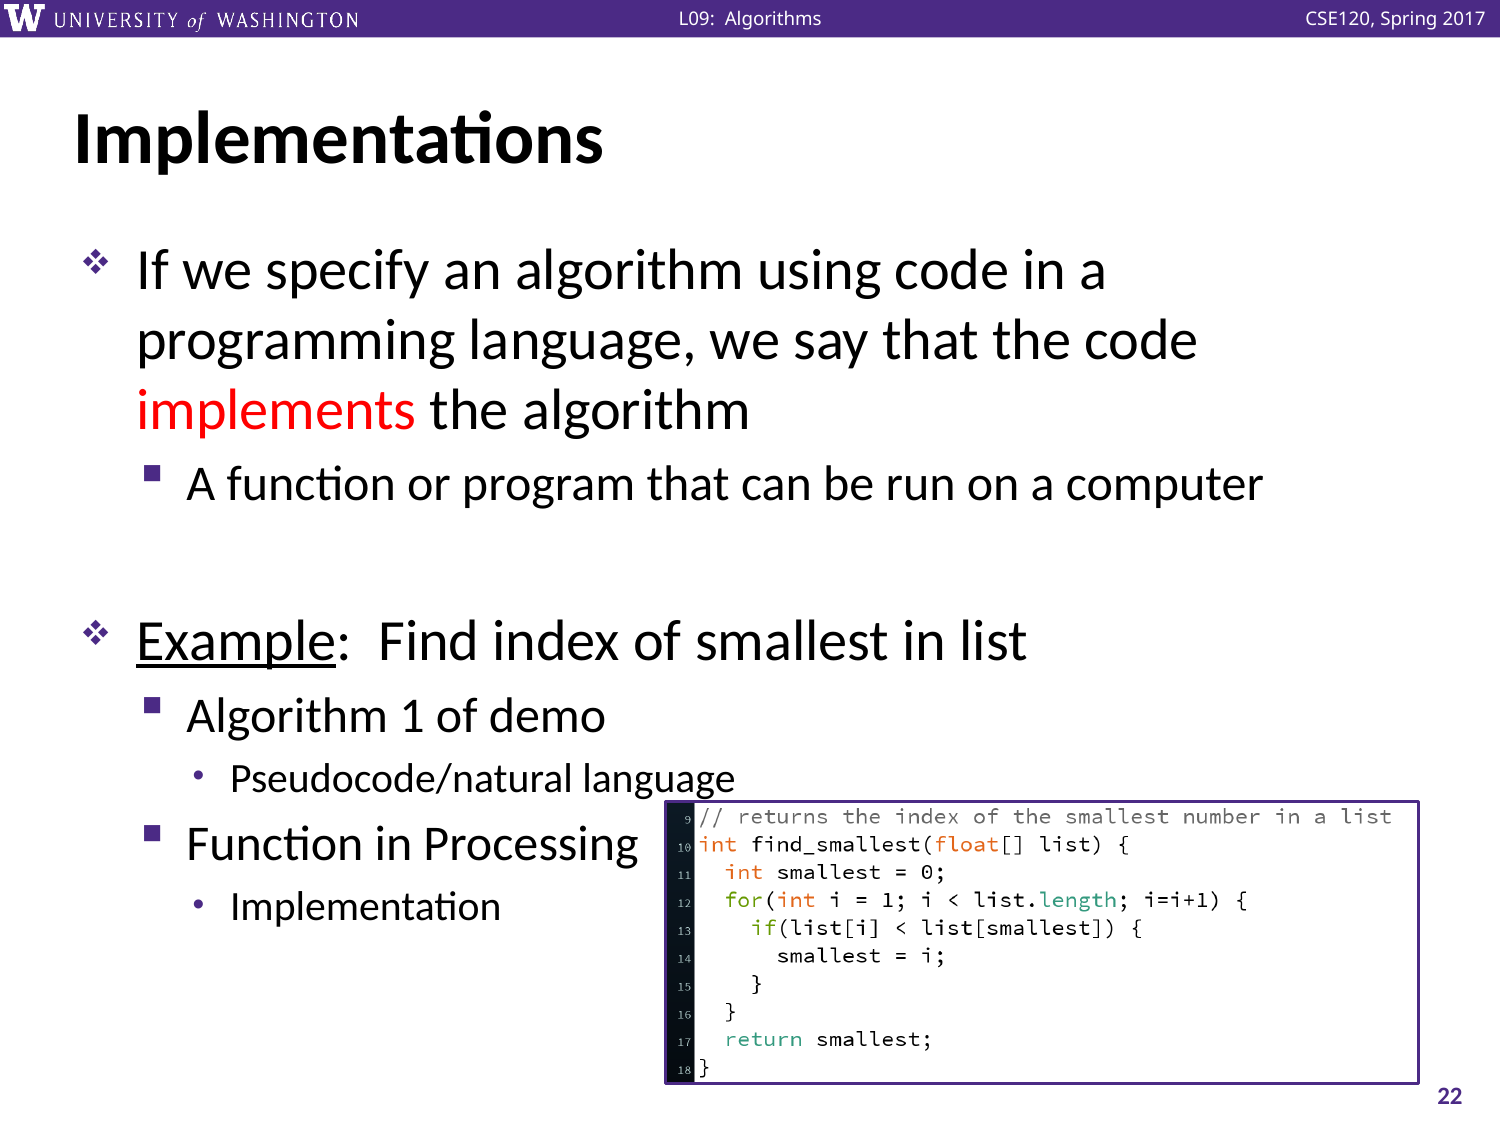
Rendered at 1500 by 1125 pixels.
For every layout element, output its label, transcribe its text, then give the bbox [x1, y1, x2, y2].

title Implementations [58, 71, 1438, 197]
list If we specify an algorithm using code in a programming language, we say that the code implements the algorithm A function or program that can be run on a computer Example: Find index of smallest in list Algorithm 1 of demo Pseudocode/natural language Function in Processing Implementation [64, 223, 1438, 1040]
picture [666, 803, 1418, 1083]
slide_number 22 [1400, 1065, 1500, 1125]
picture [4, 4, 358, 32]
